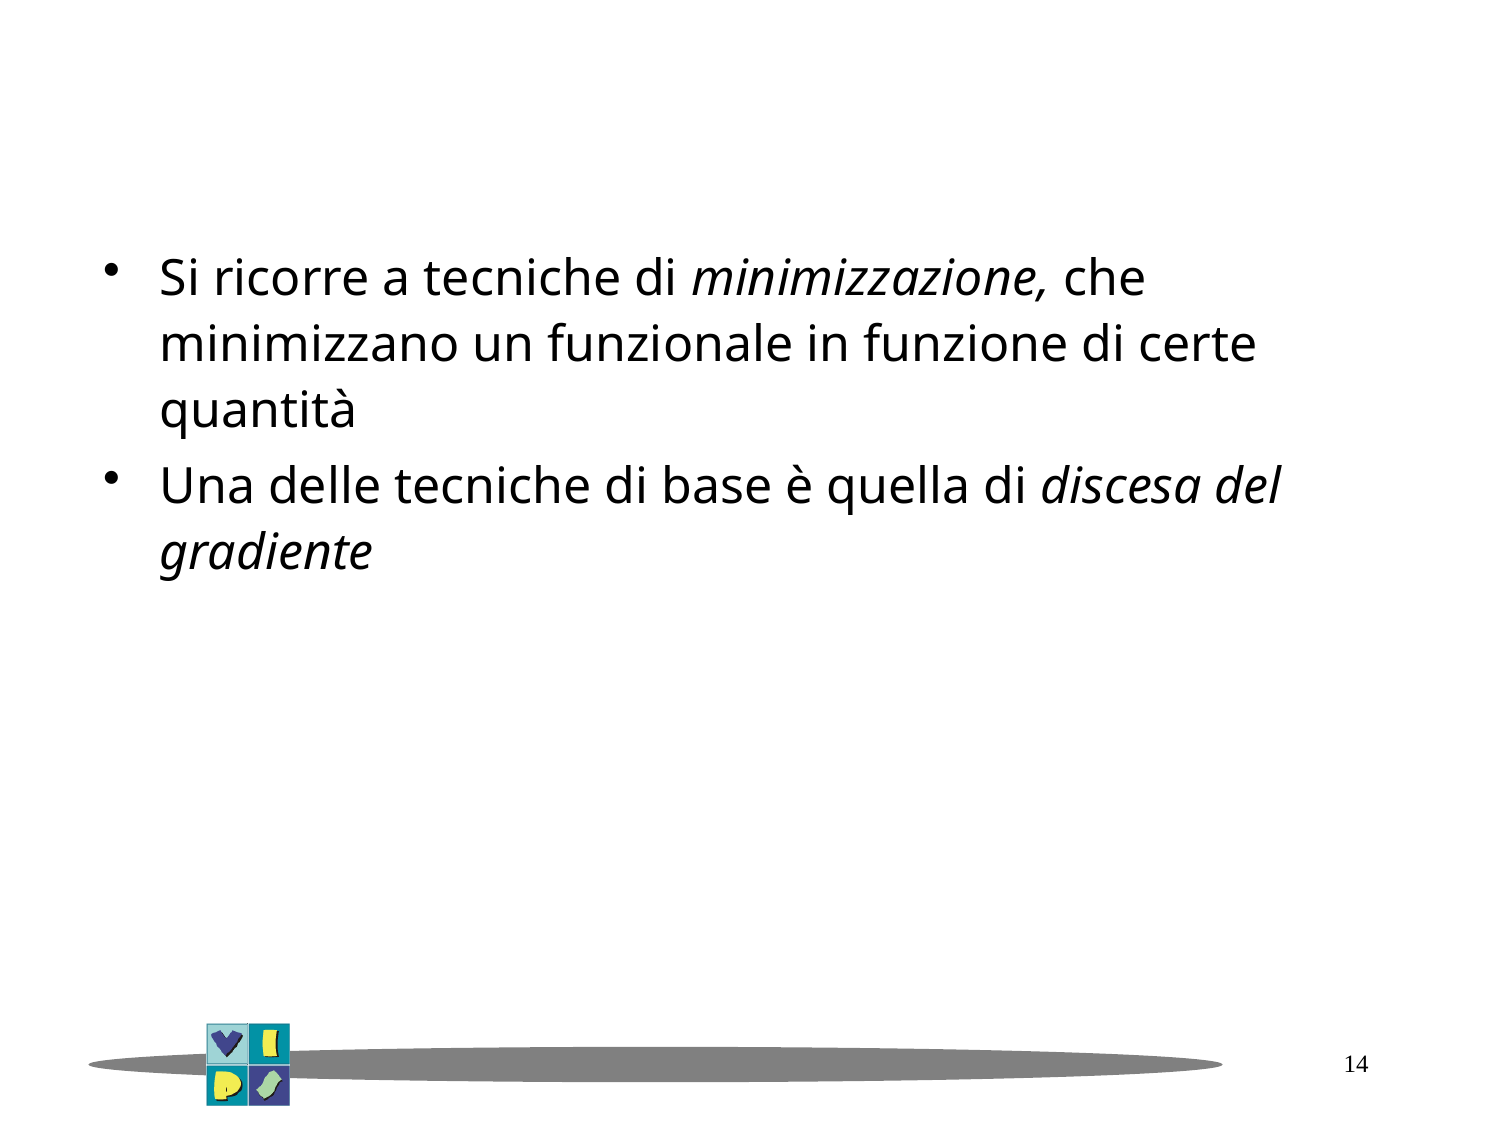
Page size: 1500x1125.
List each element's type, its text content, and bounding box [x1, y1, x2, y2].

picture [206, 1023, 290, 1106]
list Si ricorre a tecniche di minimizzazione, che minimizzano un funzionale in funzione di certe quantità Una delle tecniche di base è quella di discesa del gradiente [88, 231, 1439, 975]
slide_number 14 [1033, 1039, 1384, 1118]
